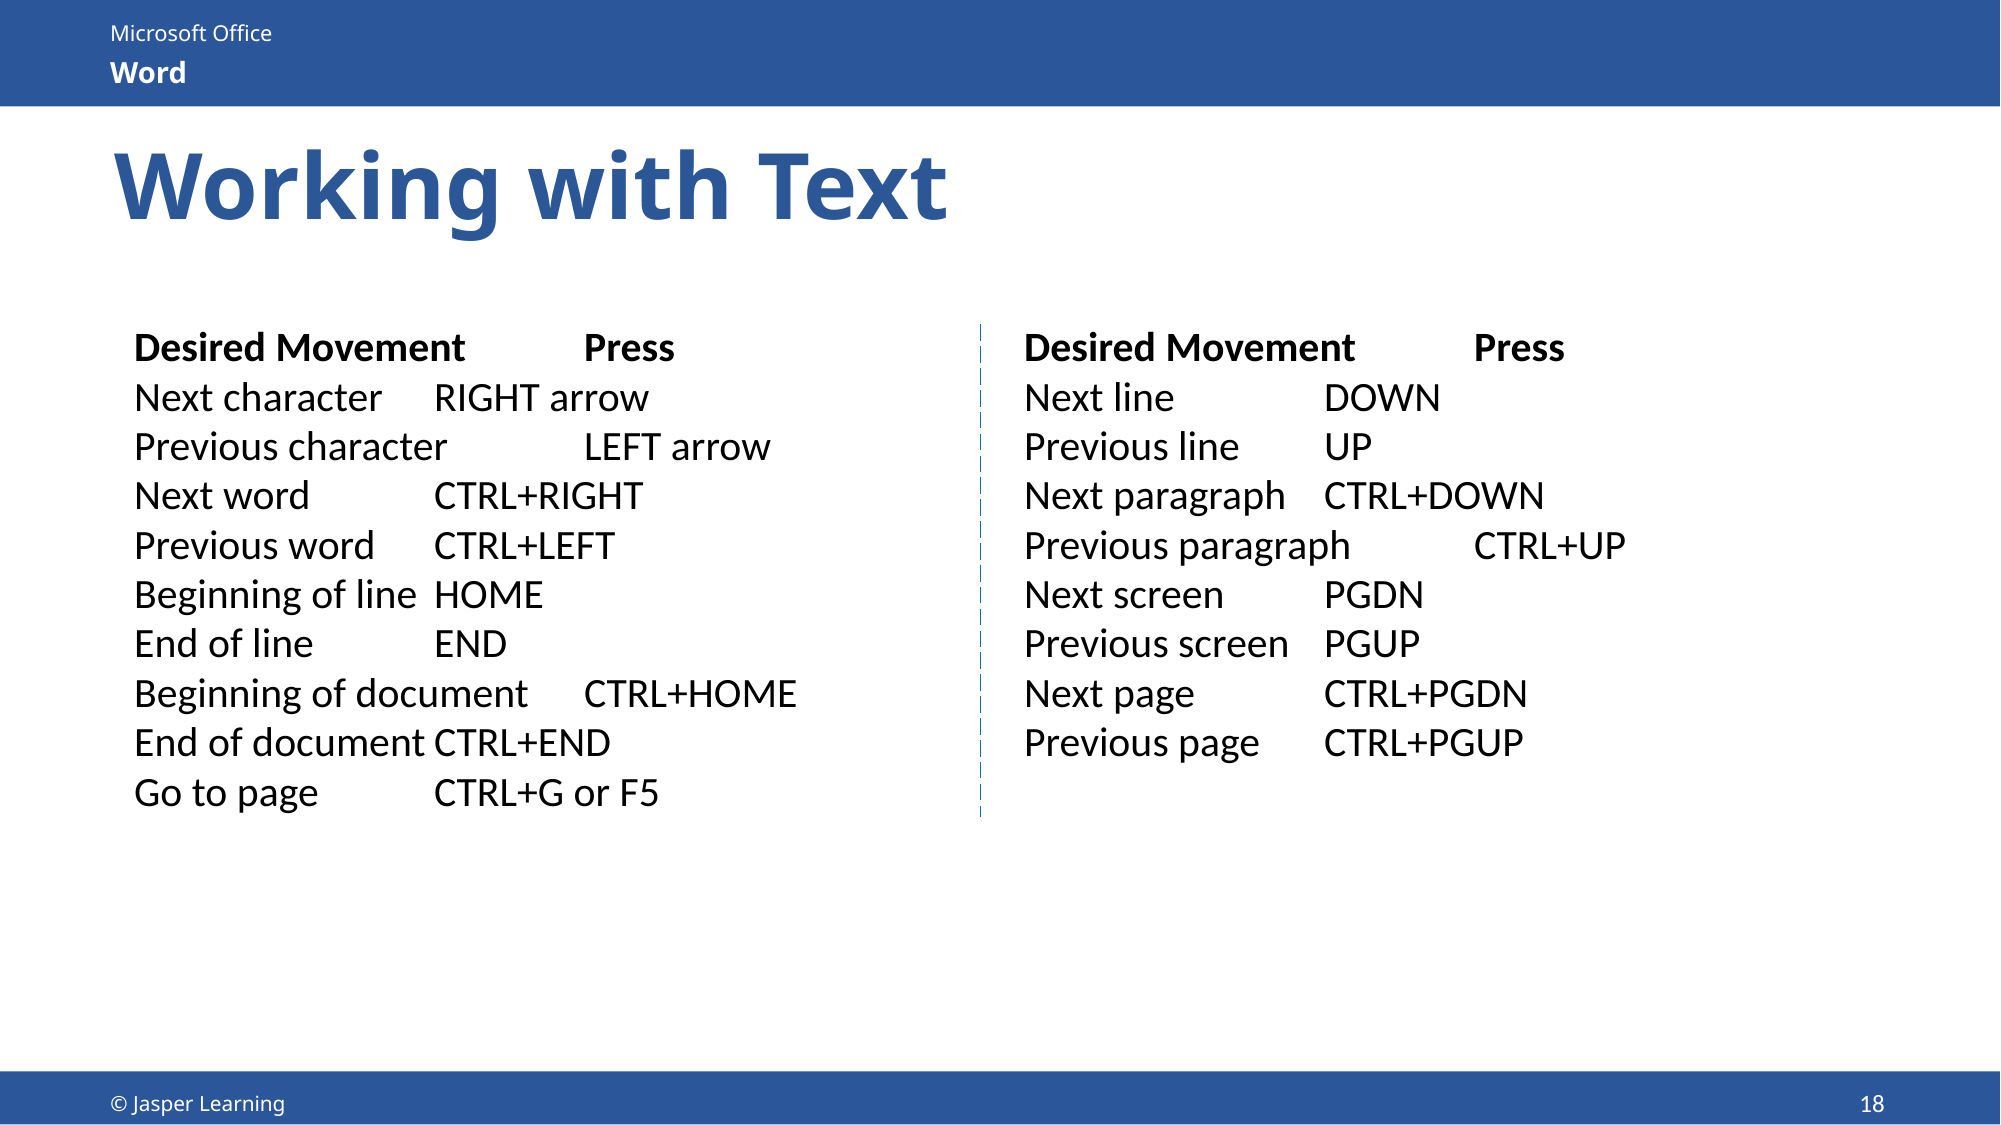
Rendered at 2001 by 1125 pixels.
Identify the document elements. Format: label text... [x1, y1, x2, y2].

footer © Jasper Learning [95, 1073, 729, 1125]
slide_number 18 [1433, 1073, 1900, 1125]
table_header Desired Movement Press Next line DOWN Previous line UP Next paragraph CTRL+DOWN Previous paragraph CTRL+UP Next screen PGDN Previous screen PGUP Next page CTRL+PGDN Previous page CTRL+PGUP [980, 324, 1842, 817]
title Working with Text [99, 118, 1866, 248]
table_header Desired Movement Press Next character RIGHT arrow Previous character LEFT arrow Next word CTRL+RIGHT Previous word CTRL+LEFT Beginning of line HOME End of line END Beginning of document CTRL+HOME End of document CTRL+END Go to page CTRL+G or F5 [119, 324, 980, 817]
